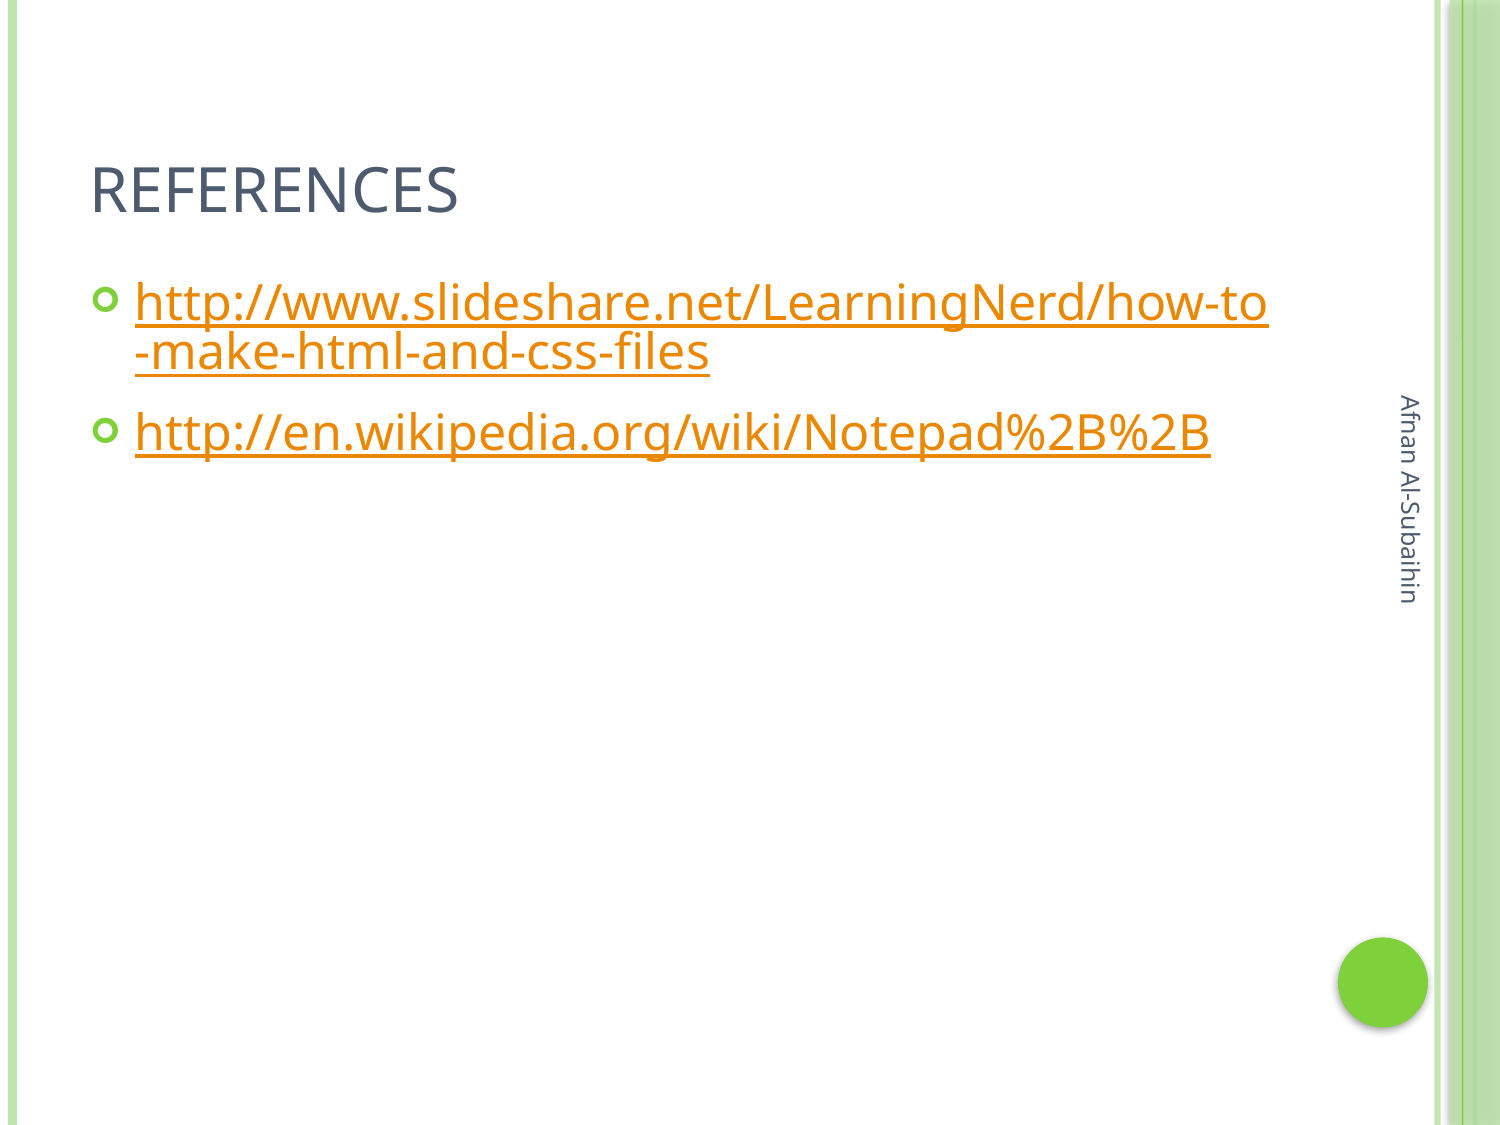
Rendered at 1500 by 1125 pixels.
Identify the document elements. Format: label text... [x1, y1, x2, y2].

title References [75, 45, 1300, 233]
list http://www.slideshare.net/LearningNerd/how-to-make-html-and-css-files http://en.wikipedia.org/wiki/Notepad%2B%2B [75, 262, 1300, 1062]
footer Afnan Al-Subaihin [1379, 380, 1440, 906]
